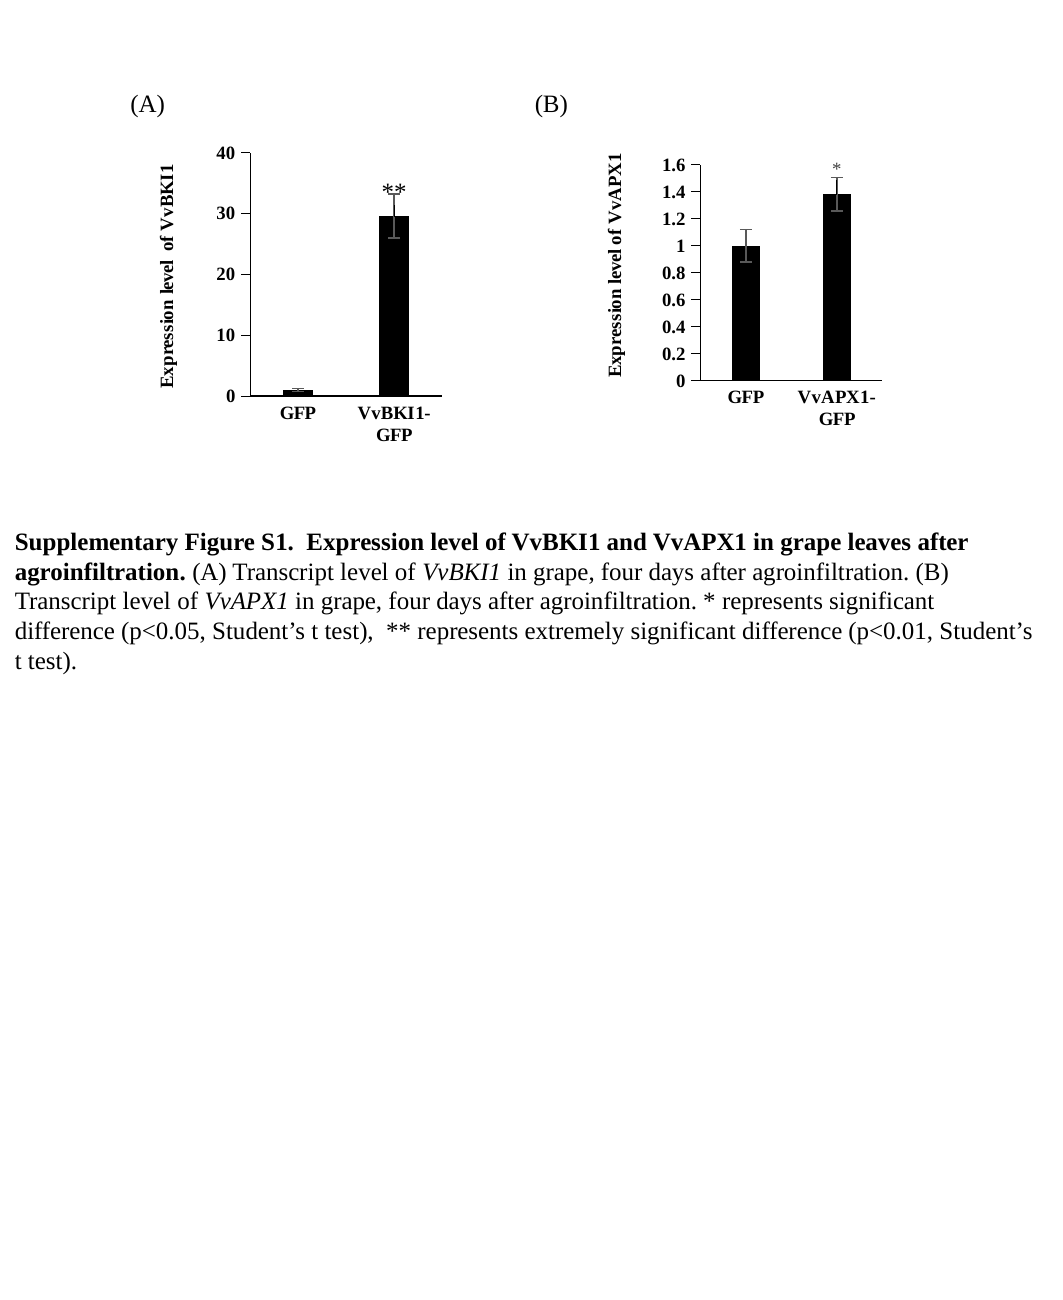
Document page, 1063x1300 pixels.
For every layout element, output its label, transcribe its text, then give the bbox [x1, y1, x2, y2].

text_box (A) [115, 80, 199, 125]
text_box (B) [520, 80, 603, 125]
chart [586, 137, 885, 494]
chart [136, 137, 444, 518]
text_box Supplementary Figure S1. Expression level of VvBKI1 and VvAPX1 in grape leaves after agroinfiltration. (A) Transcript level of VvBKI1 in grape, four days after agroinfiltration. (B) Transcript level of VvAPX1 in grape, four days after agroinfiltration. * represents significant difference (p<0.05, Student’s t test), ** represents extremely significant difference (p<0.01, Student’s t test). [0, 517, 1053, 683]
